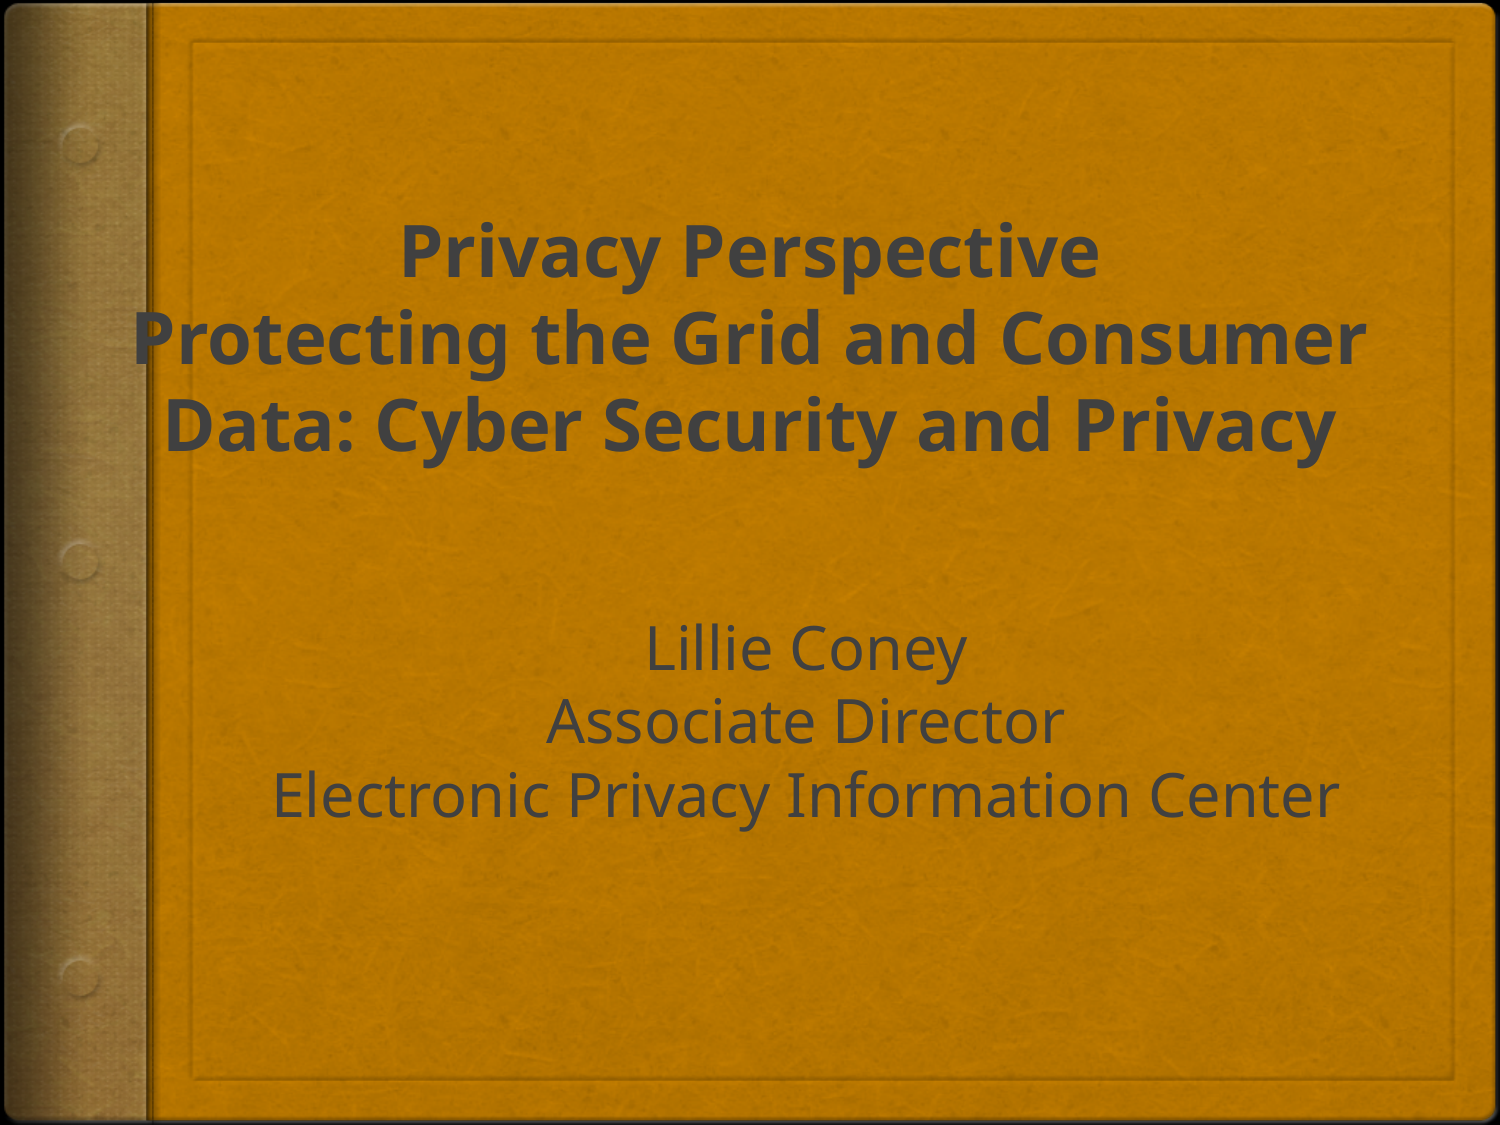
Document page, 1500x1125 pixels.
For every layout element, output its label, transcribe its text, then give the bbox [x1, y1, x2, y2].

title Privacy Perspective Protecting the Grid and Consumer Data: Cyber Security and Privacy [112, 0, 1388, 591]
picture [0, 0, 1500, 1125]
subtitle Lillie Coney Associate Director Electronic Privacy Information Center [225, 601, 1388, 889]
